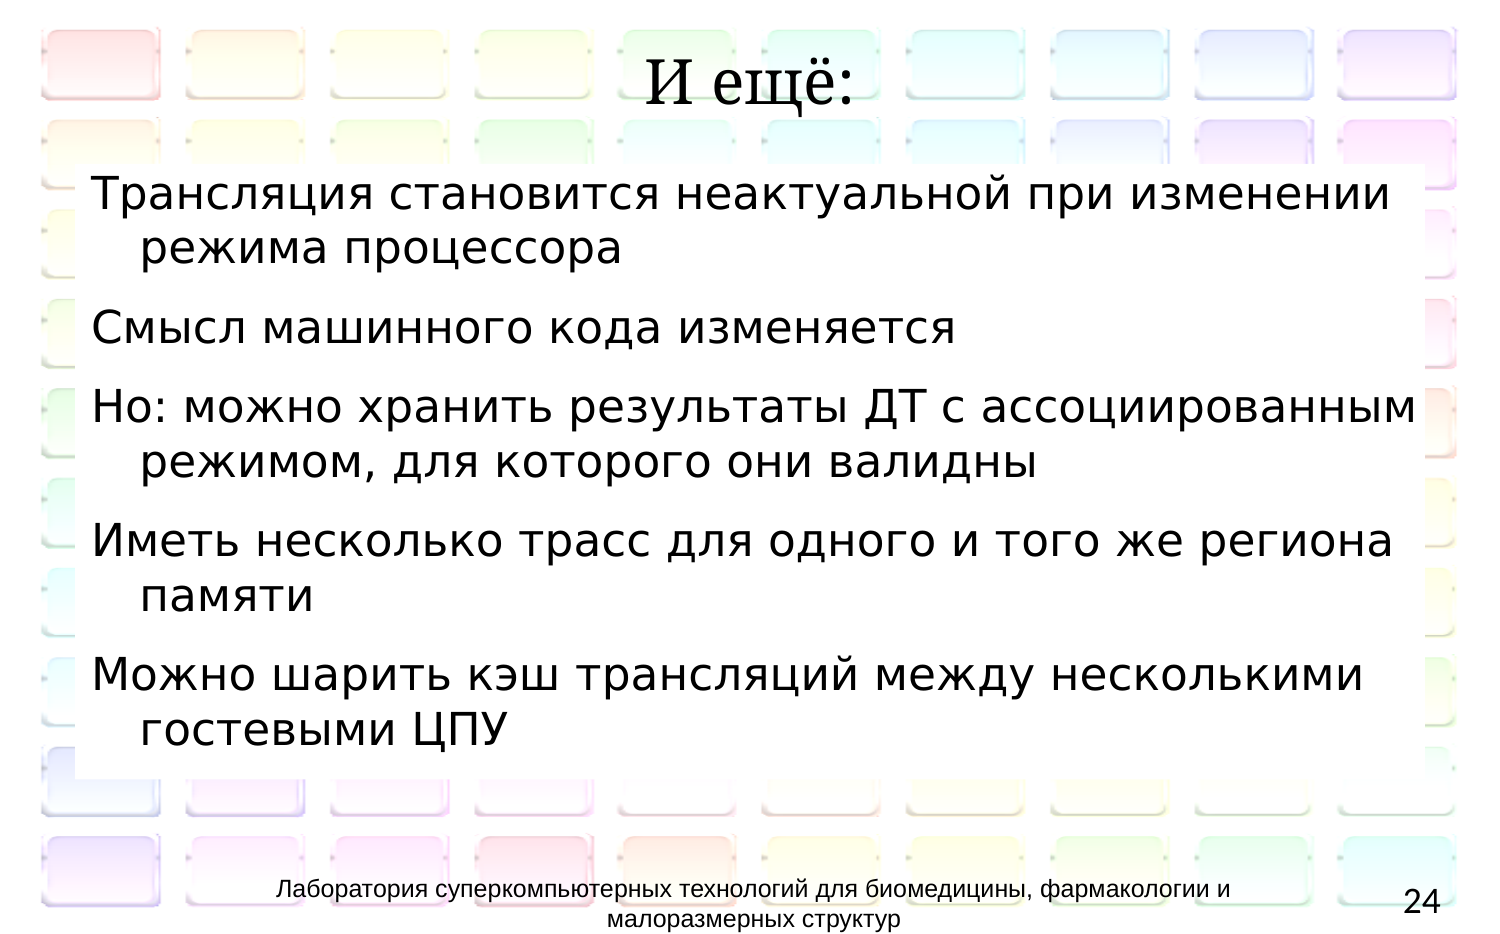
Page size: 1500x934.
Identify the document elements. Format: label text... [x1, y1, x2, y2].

text_box 24 [1387, 868, 1473, 918]
title И ещё: [75, 1, 1425, 158]
list Трансляция становится неактуальной при изменении режима процессора Смысл машинного кода изменяется Но: можно хранить результаты ДТ с ассоциированным режимом, для которого они валидны Иметь несколько трасс для одного и того же региона памяти Можно шарить кэш трансляций между несколькими гостевыми ЦПУ [75, 163, 1425, 780]
text_box Лаборатория суперкомпьютерных технологий для биомедицины, фармакологии и малоразмерных структур [171, 864, 1338, 915]
picture [0, 0, 1500, 934]
